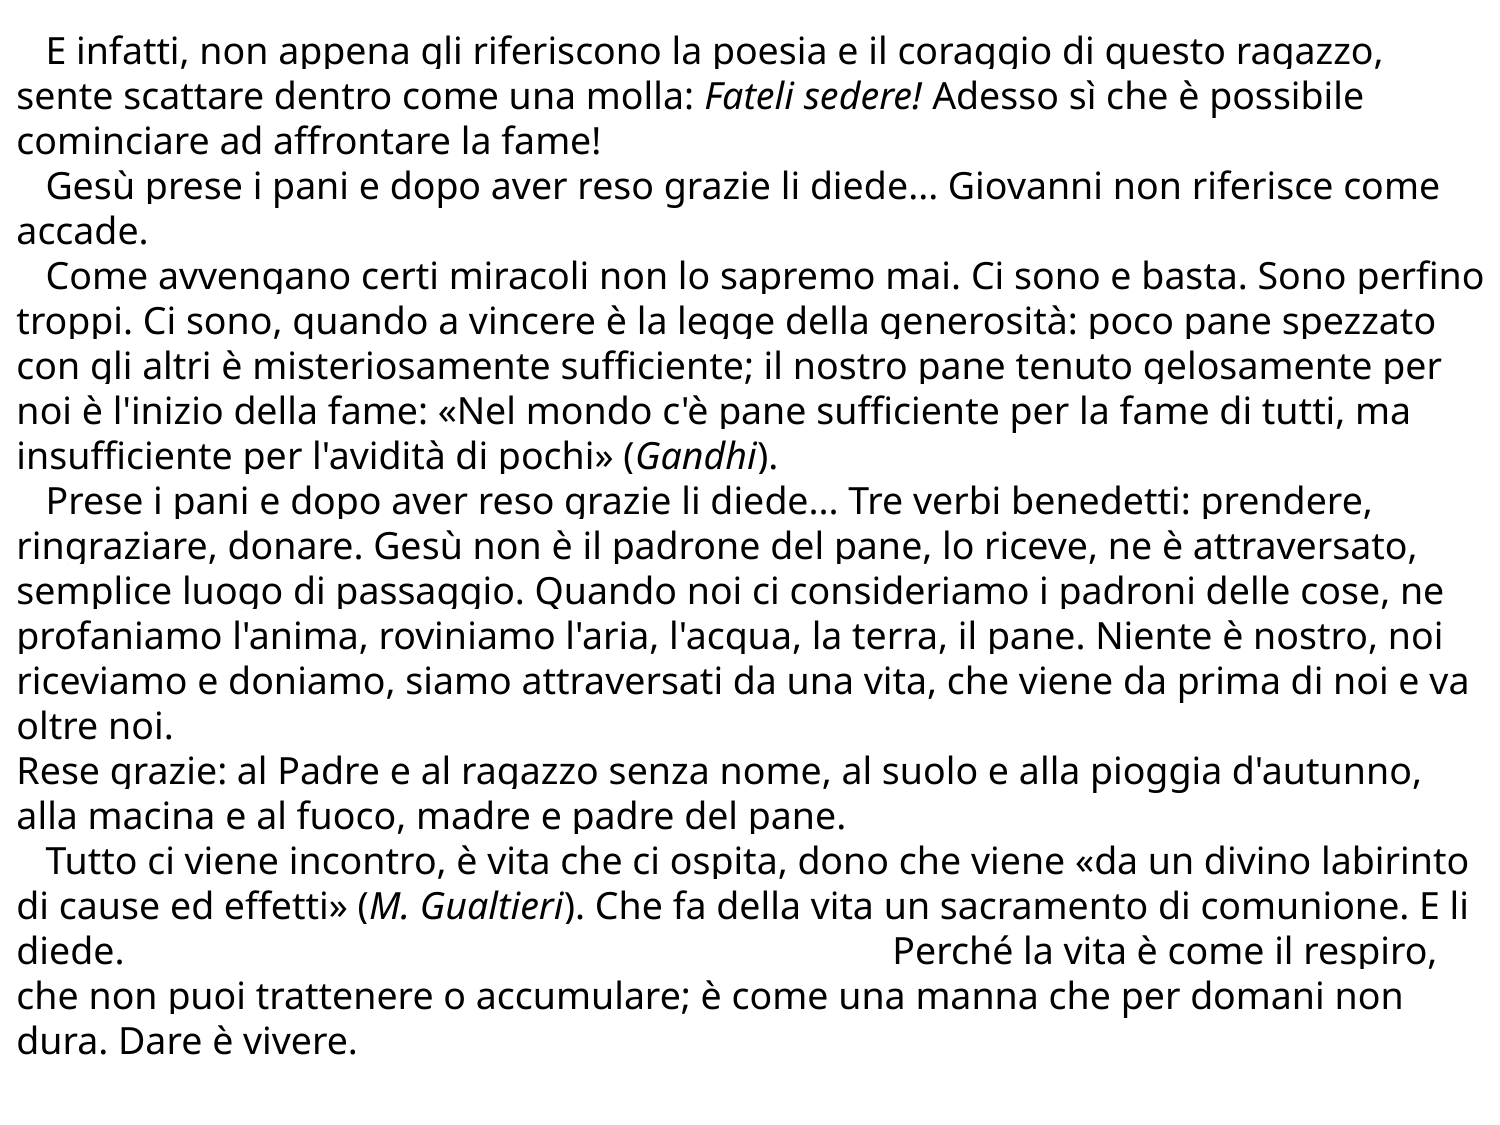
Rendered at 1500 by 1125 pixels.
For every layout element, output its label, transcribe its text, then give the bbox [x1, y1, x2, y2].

text_box E infatti, non appena gli riferiscono la poesia e il coraggio di questo ragazzo, sente scattare dentro come una molla: Fateli sedere! Adesso sì che è possibile cominciare ad affrontare la fame! Gesù prese i pani e dopo aver reso grazie li diede... Giovanni non riferisce come accade. Come avvengano certi miracoli non lo sapremo mai. Ci sono e basta. Sono perfino troppi. Ci sono, quando a vincere è la legge della generosità: poco pane spezzato con gli altri è misteriosamente sufficiente; il nostro pane tenuto gelosamente per noi è l'inizio della fame: «Nel mondo c'è pane sufficiente per la fame di tutti, ma insufficiente per l'avidità di pochi» (Gandhi). Prese i pani e dopo aver reso grazie li diede... Tre verbi benedetti: prendere, ringraziare, donare. Gesù non è il padrone del pane, lo riceve, ne è attraversato, semplice luogo di passaggio. Quando noi ci consideriamo i padroni delle cose, ne profaniamo l'anima, roviniamo l'aria, l'acqua, la terra, il pane. Niente è nostro, noi riceviamo e doniamo, siamo attraversati da una vita, che viene da prima di noi e va oltre noi. Rese grazie: al Padre e al ragazzo senza nome, al suolo e alla pioggia d'autunno, alla macina e al fuoco, madre e padre del pane. Tutto ci viene incontro, è vita che ci ospita, dono che viene «da un divino labirinto di cause ed effetti» (M. Gualtieri). Che fa della vita un sacramento di comunione. E li diede. Perché la vita è come il respiro, che non puoi trattenere o accumulare; è come una manna che per domani non dura. Dare è vivere. [1, 19, 1500, 1069]
